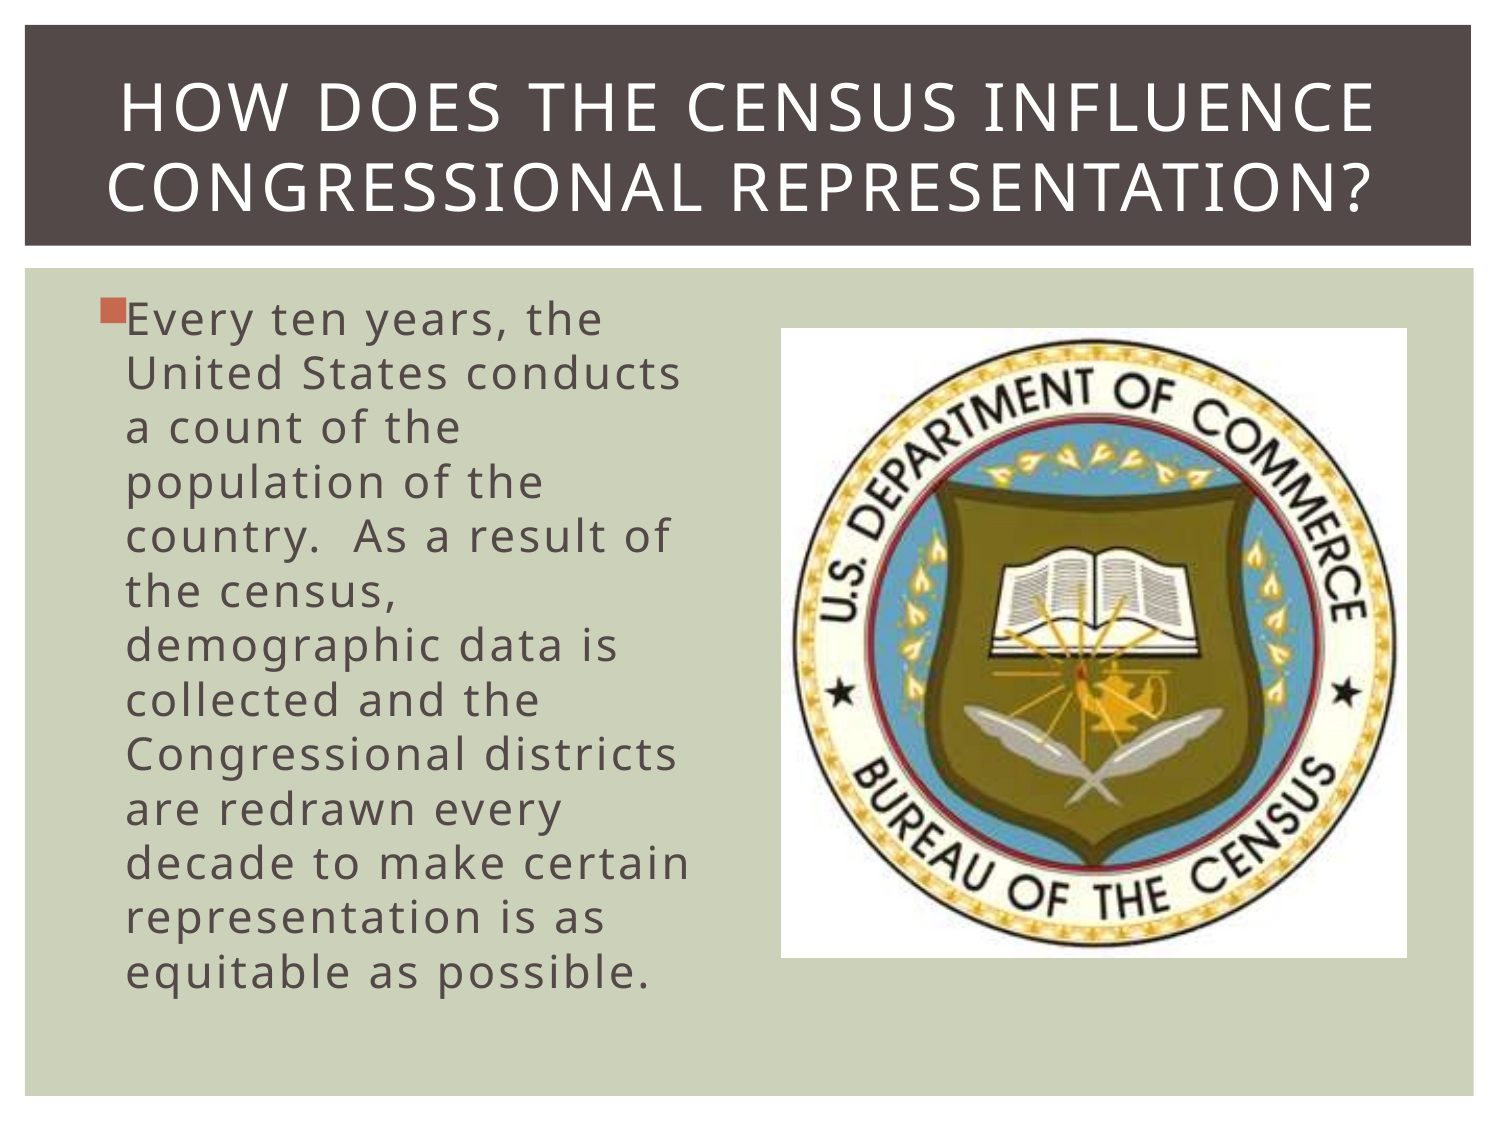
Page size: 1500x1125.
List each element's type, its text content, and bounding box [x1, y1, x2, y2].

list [780, 328, 1407, 959]
list Every ten years, the United States conducts a count of the population of the country. As a result of the census, demographic data is collected and the Congressional districts are redrawn every decade to make certain representation is as equitable as possible. [75, 281, 738, 1005]
title How does the census influence congressional representation? [62, 58, 1438, 232]
